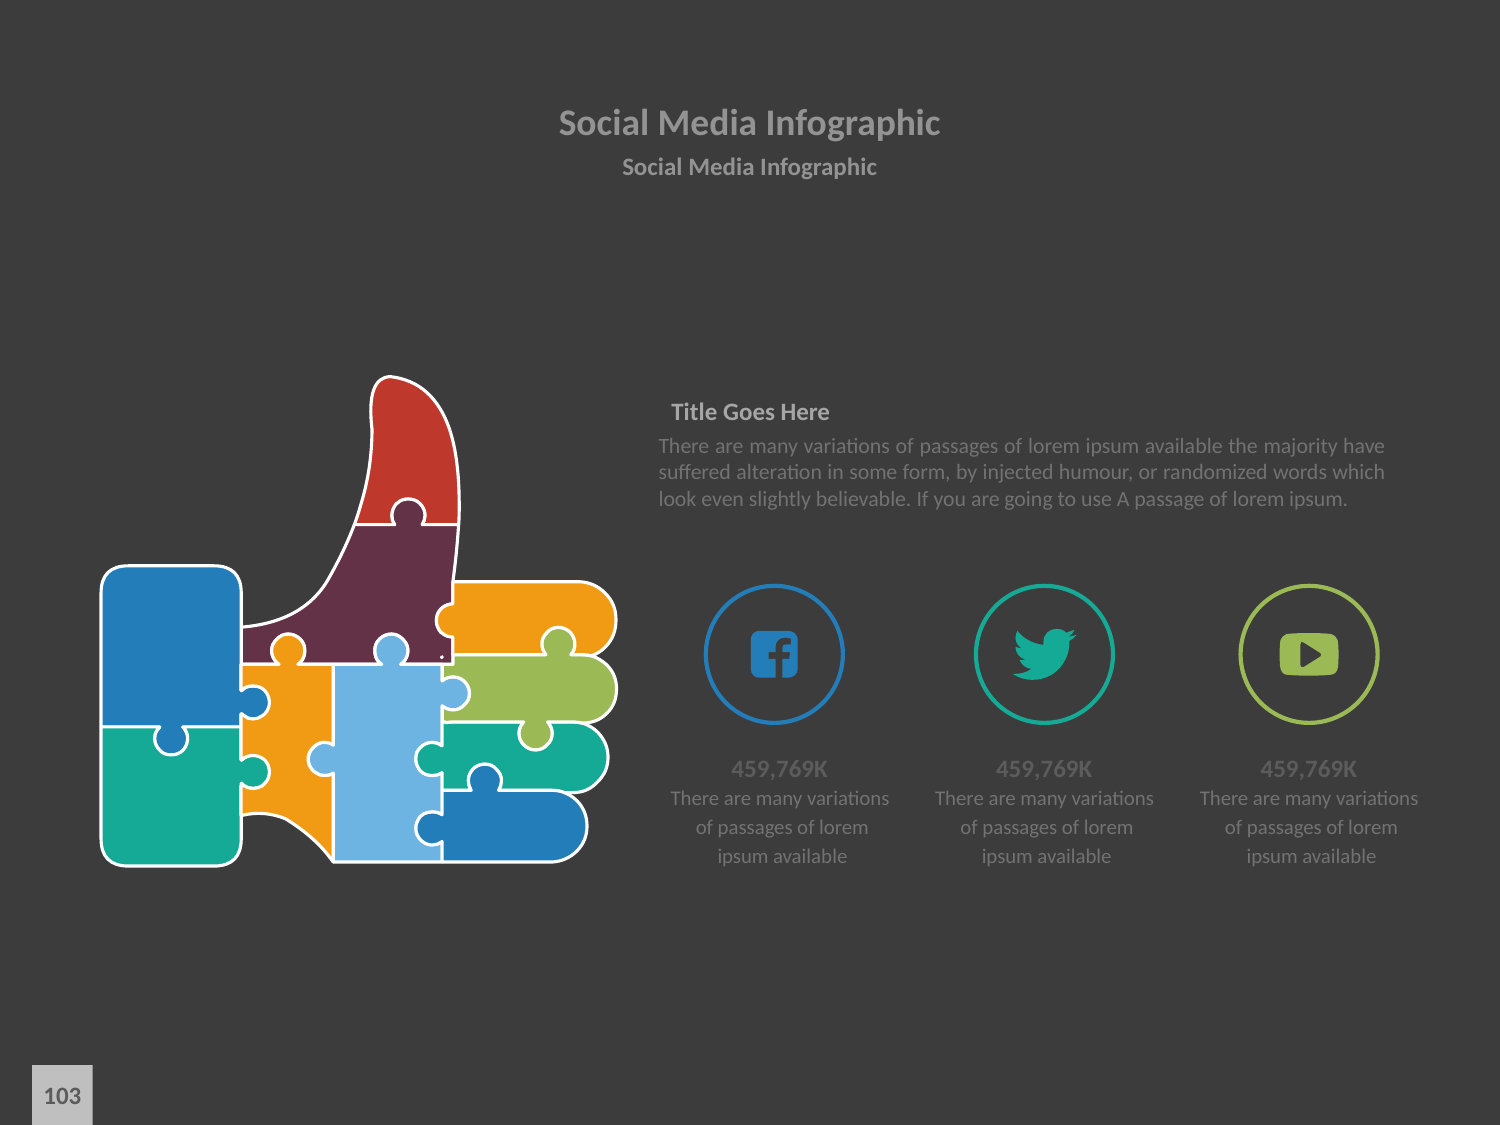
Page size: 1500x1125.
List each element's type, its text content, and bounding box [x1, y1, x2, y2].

text_box [101, 565, 269, 754]
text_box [658, 752, 902, 870]
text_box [1240, 585, 1378, 724]
text_box There are many variations of passages of lorem ipsum available the majority have suffered alteration in some form, by injected humour, or randomized words which look even slightly believable. If you are going to use A passage of lorem ipsum. [658, 431, 1387, 511]
text_box Title Goes Here [671, 395, 831, 426]
title Social Media Infographic [287, 91, 1213, 150]
text_box [101, 726, 269, 867]
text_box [705, 585, 844, 724]
text_box [415, 722, 609, 793]
text_box [415, 764, 588, 863]
text_box [308, 634, 469, 863]
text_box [1187, 752, 1431, 870]
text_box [922, 752, 1167, 870]
text_box [442, 628, 617, 750]
list Social Media Infographic [412, 149, 1088, 183]
text_box [242, 499, 459, 664]
text_box [436, 581, 617, 656]
text_box [240, 634, 333, 862]
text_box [975, 585, 1114, 724]
text_box [354, 376, 460, 524]
